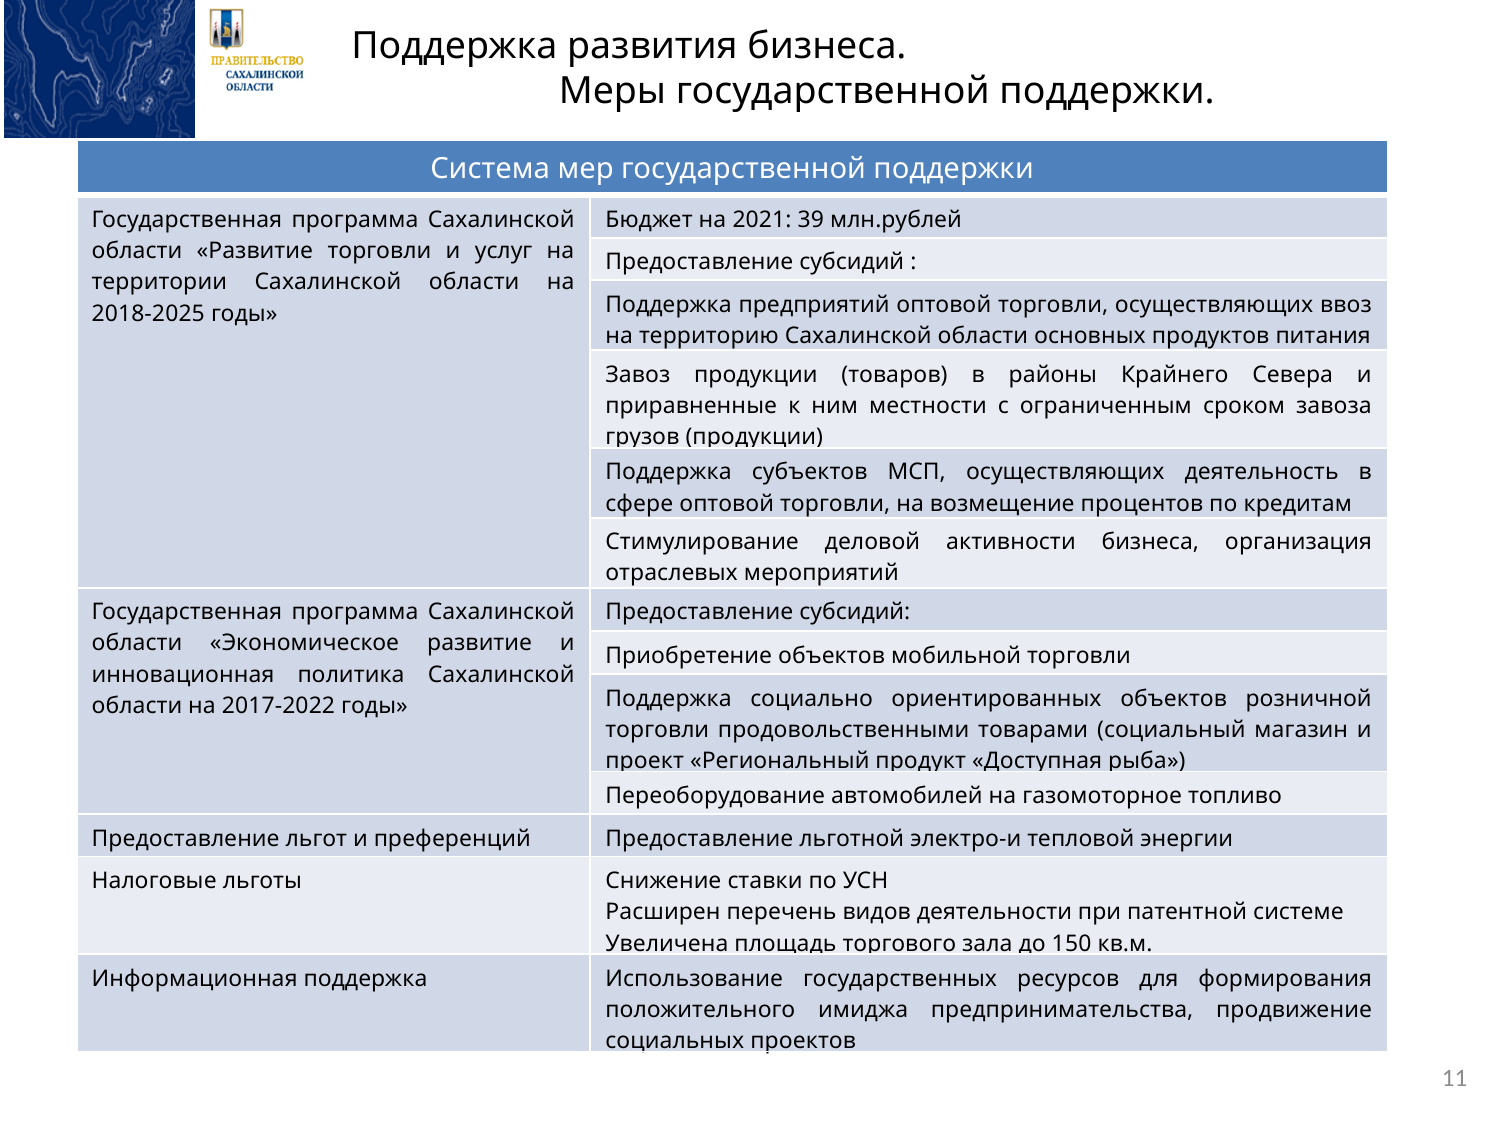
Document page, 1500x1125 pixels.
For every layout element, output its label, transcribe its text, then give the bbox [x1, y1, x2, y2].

table_cell Переоборудование автомобилей на газомоторное топливо [591, 772, 1387, 813]
table_cell Государственная программа Сахалинской области «Развитие торговли и услуг на территории Сахалинской области на 2018-2025 годы» [78, 198, 589, 587]
table_cell Приобретение объектов мобильной торговли [591, 632, 1387, 673]
table_cell Снижение ставки по УСН Расширен перечень видов деятельности при патентной системе Увеличена площадь торгового зала до 150 кв.м. [591, 857, 1387, 953]
table_cell Предоставление льготной электро-и тепловой энергии [591, 815, 1387, 856]
table_cell Налоговые льготы [78, 857, 589, 953]
table_cell Предоставление льгот и преференций [78, 815, 589, 856]
table_cell Стимулирование деловой активности бизнеса, организация отраслевых мероприятий [591, 519, 1387, 587]
picture [4, 0, 195, 138]
table_cell Поддержка социально ориентированных объектов розничной торговли продовольственными товарами (социальный магазин и проект «Региональный продукт «Доступная рыба») [591, 675, 1387, 771]
table_cell Поддержка предприятий оптовой торговли, осуществляющих ввоз на территорию Сахалинской области основных продуктов питания [591, 281, 1387, 349]
table_cell Поддержка субъектов МСП, осуществляющих деятельность в сфере оптовой торговли, на возмещение процентов по кредитам [591, 449, 1387, 517]
table_cell Государственная программа Сахалинской области «Экономическое развитие и инновационная политика Сахалинской области на 2017-2022 годы» [78, 589, 589, 813]
table_header Система мер государственной поддержки [78, 141, 1387, 192]
picture [206, 7, 314, 93]
table_cell Завоз продукции (товаров) в районы Крайнего Севера и приравненные к ним местности с ограниченным сроком завоза грузов (продукции) [591, 351, 1387, 447]
table_cell Информационная поддержка [78, 955, 589, 1051]
table_cell Бюджет на 2021: 39 млн.рублей [591, 198, 1387, 237]
table_cell Предоставление субсидий : [591, 239, 1387, 279]
slide_number 11 [1411, 1046, 1483, 1107]
table_cell Использование государственных ресурсов для формирования положительного имиджа предпринимательства, продвижение социальных проектов [591, 955, 1387, 1051]
text_box Поддержка развития бизнеса. Меры государственной поддержки. [336, 13, 1447, 118]
table_cell Предоставление субсидий: [591, 589, 1387, 630]
